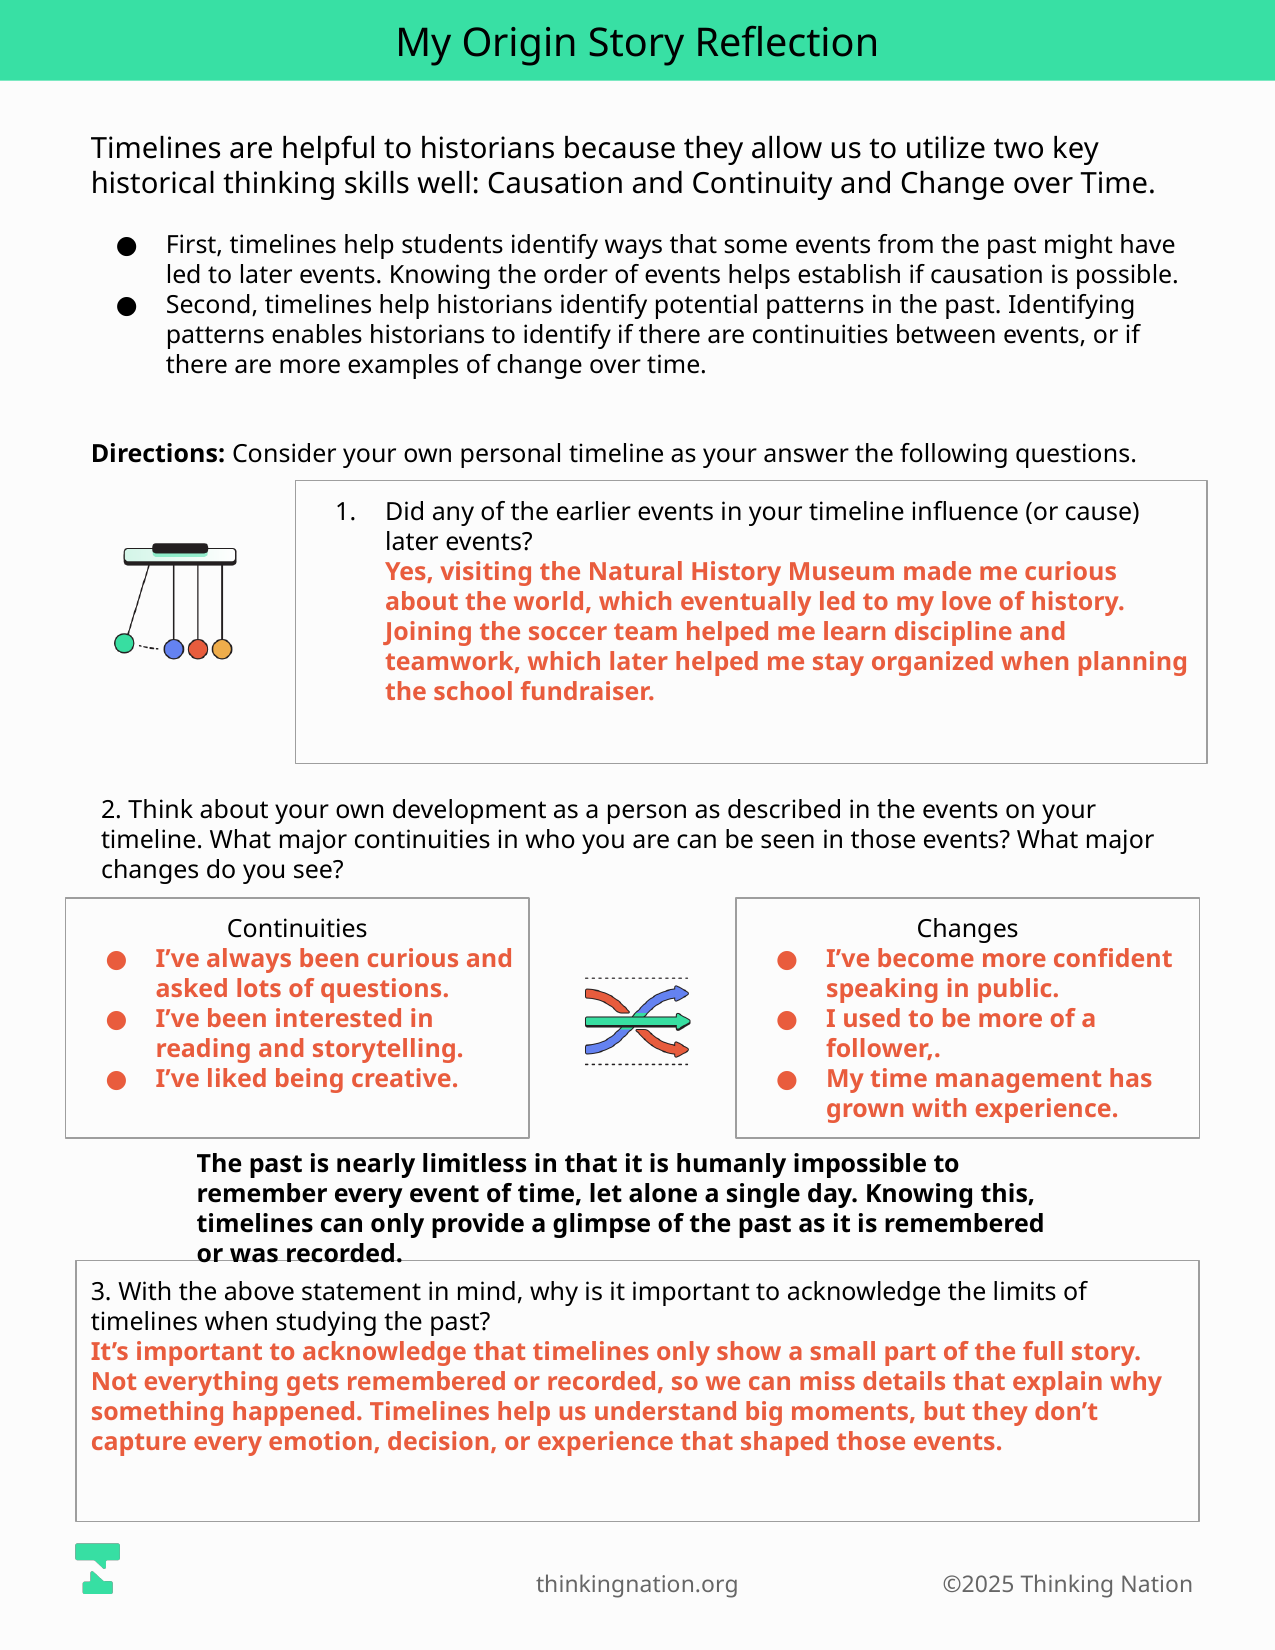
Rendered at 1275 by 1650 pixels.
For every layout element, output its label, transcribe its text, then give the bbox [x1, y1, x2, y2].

picture [62, 1533, 133, 1604]
text_box Continuities I’ve always been curious and asked lots of questions. I’ve been interested in reading and storytelling. I’ve liked being creative. [65, 897, 530, 1139]
picture [569, 953, 706, 1089]
text_box thinkingnation.org [486, 1553, 789, 1605]
text_box 3. With the above statement in mind, why is it important to acknowledge the limits of timelines when studying the past? It’s important to acknowledge that timelines only show a small part of the full story. Not everything gets remembered or recorded, so we can miss details that explain why something happened. Timelines help us understand big moments, but they don’t capture every emotion, decision, or experience that shaped those events. [75, 1260, 1200, 1522]
picture [88, 513, 262, 688]
text_box My Origin Story Reflection [0, 0, 1275, 81]
text_box 2. Think about your own development as a person as described in the events on your timeline. What major continuities in who you are can be seen in those events? What major changes do you see? [85, 778, 1210, 899]
text_box ©2025 Thinking Nation [907, 1553, 1210, 1605]
text_box Directions: Consider your own personal timeline as your answer the following questions. [75, 422, 1200, 483]
text_box The past is nearly limitless in that it is humanly impossible to remember every event of time, let alone a single day. Knowing this, timelines can only provide a glimpse of the past as it is remembered or was recorded. [181, 1132, 1094, 1283]
text_box Did any of the earlier events in your timeline influence (or cause) later events? Yes, visiting the Natural History Museum made me curious about the world, which eventually led to my love of history. Joining the soccer team helped me learn discipline and teamwork, which later helped me stay organized when planning the school fundraiser. [295, 480, 1207, 764]
text_box Timelines are helpful to historians because they allow us to utilize two key historical thinking skills well: Causation and Continuity and Change over Time. First, timelines help students identify ways that some events from the past might have led to later events. Knowing the order of events helps establish if causation is possible. Second, timelines help historians identify potential patterns in the past. Identifying patterns enables historians to identify if there are continuities between events, or if there are more examples of change over time. [75, 113, 1200, 394]
text_box Changes I’ve become more confident speaking in public. I used to be more of a follower,. My time management has grown with experience. [736, 897, 1200, 1139]
